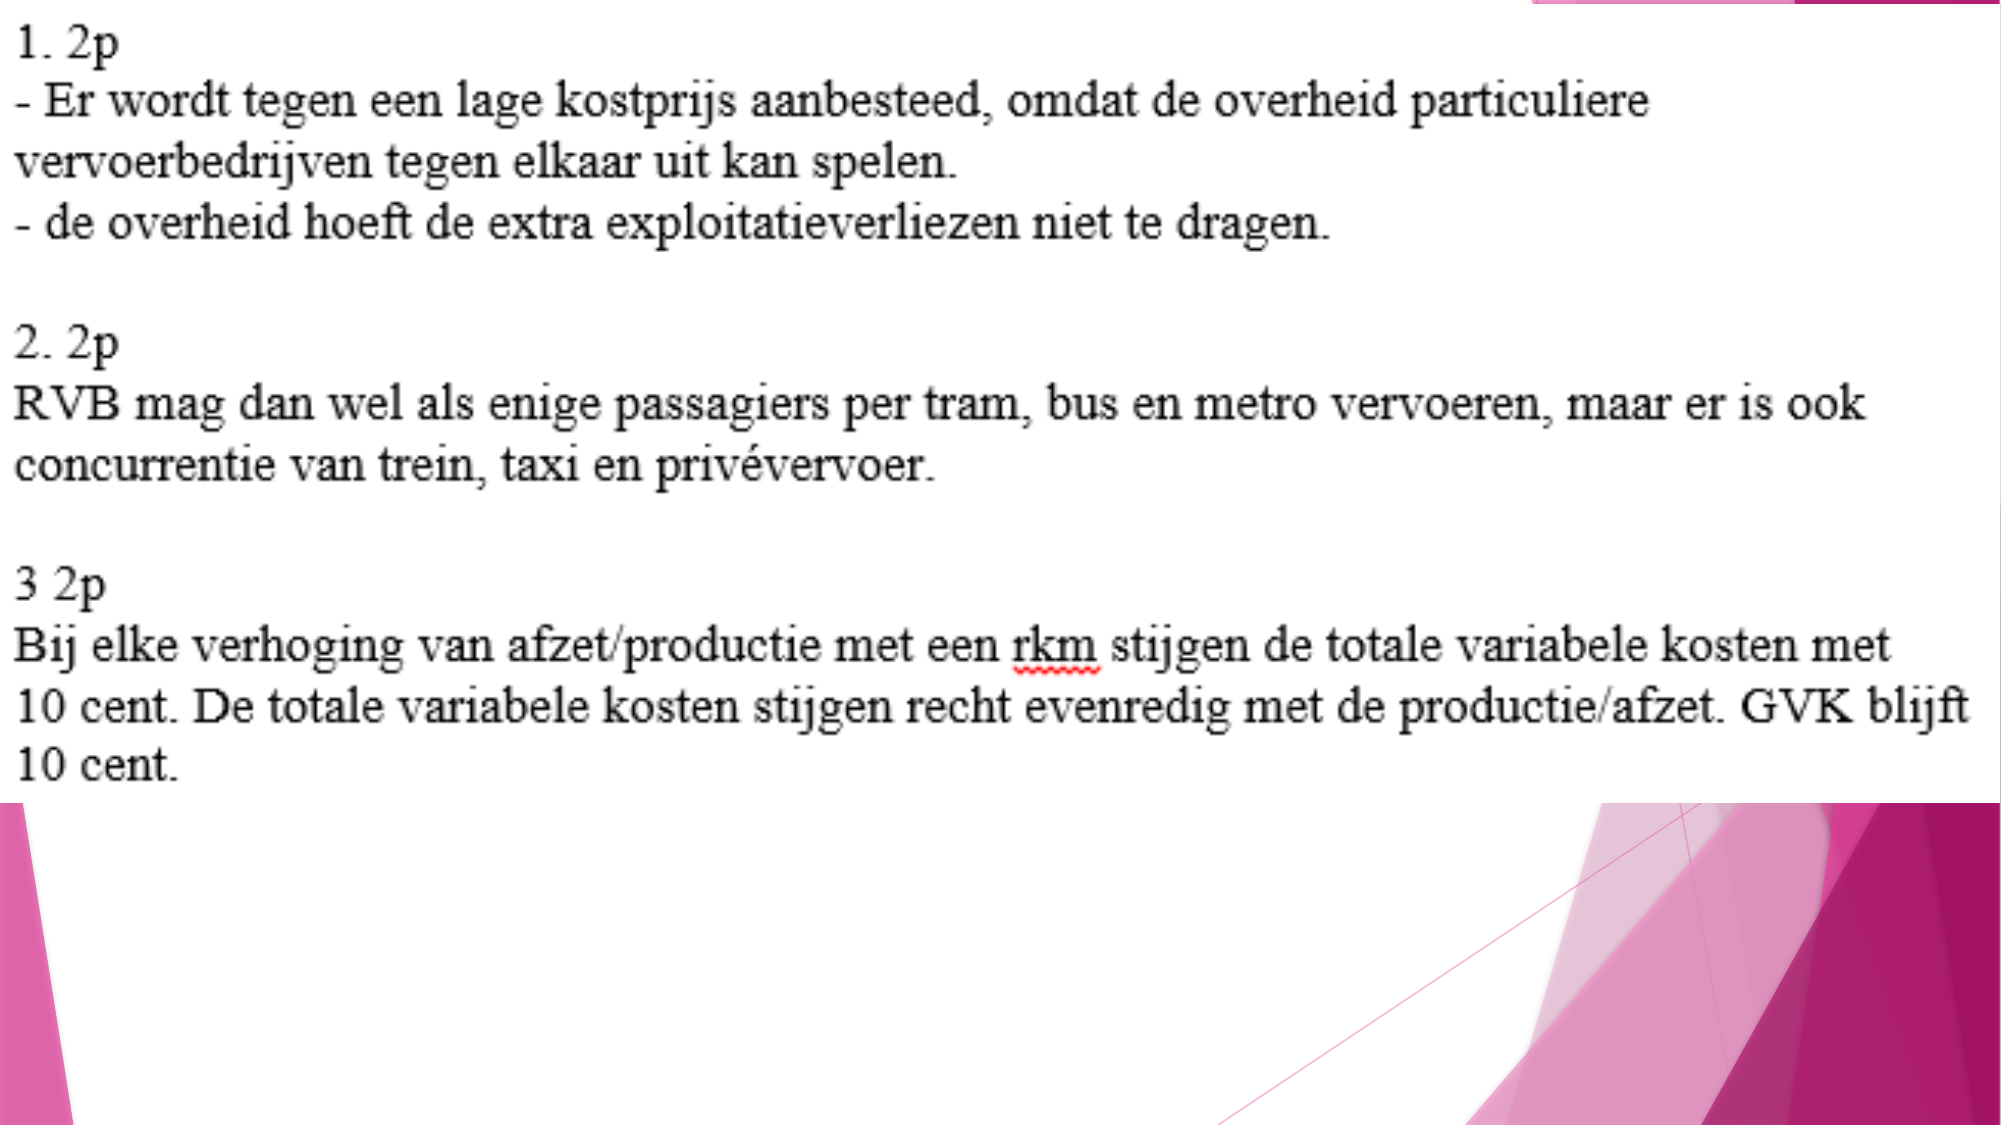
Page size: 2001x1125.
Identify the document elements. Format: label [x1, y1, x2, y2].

picture [0, 3, 2000, 804]
